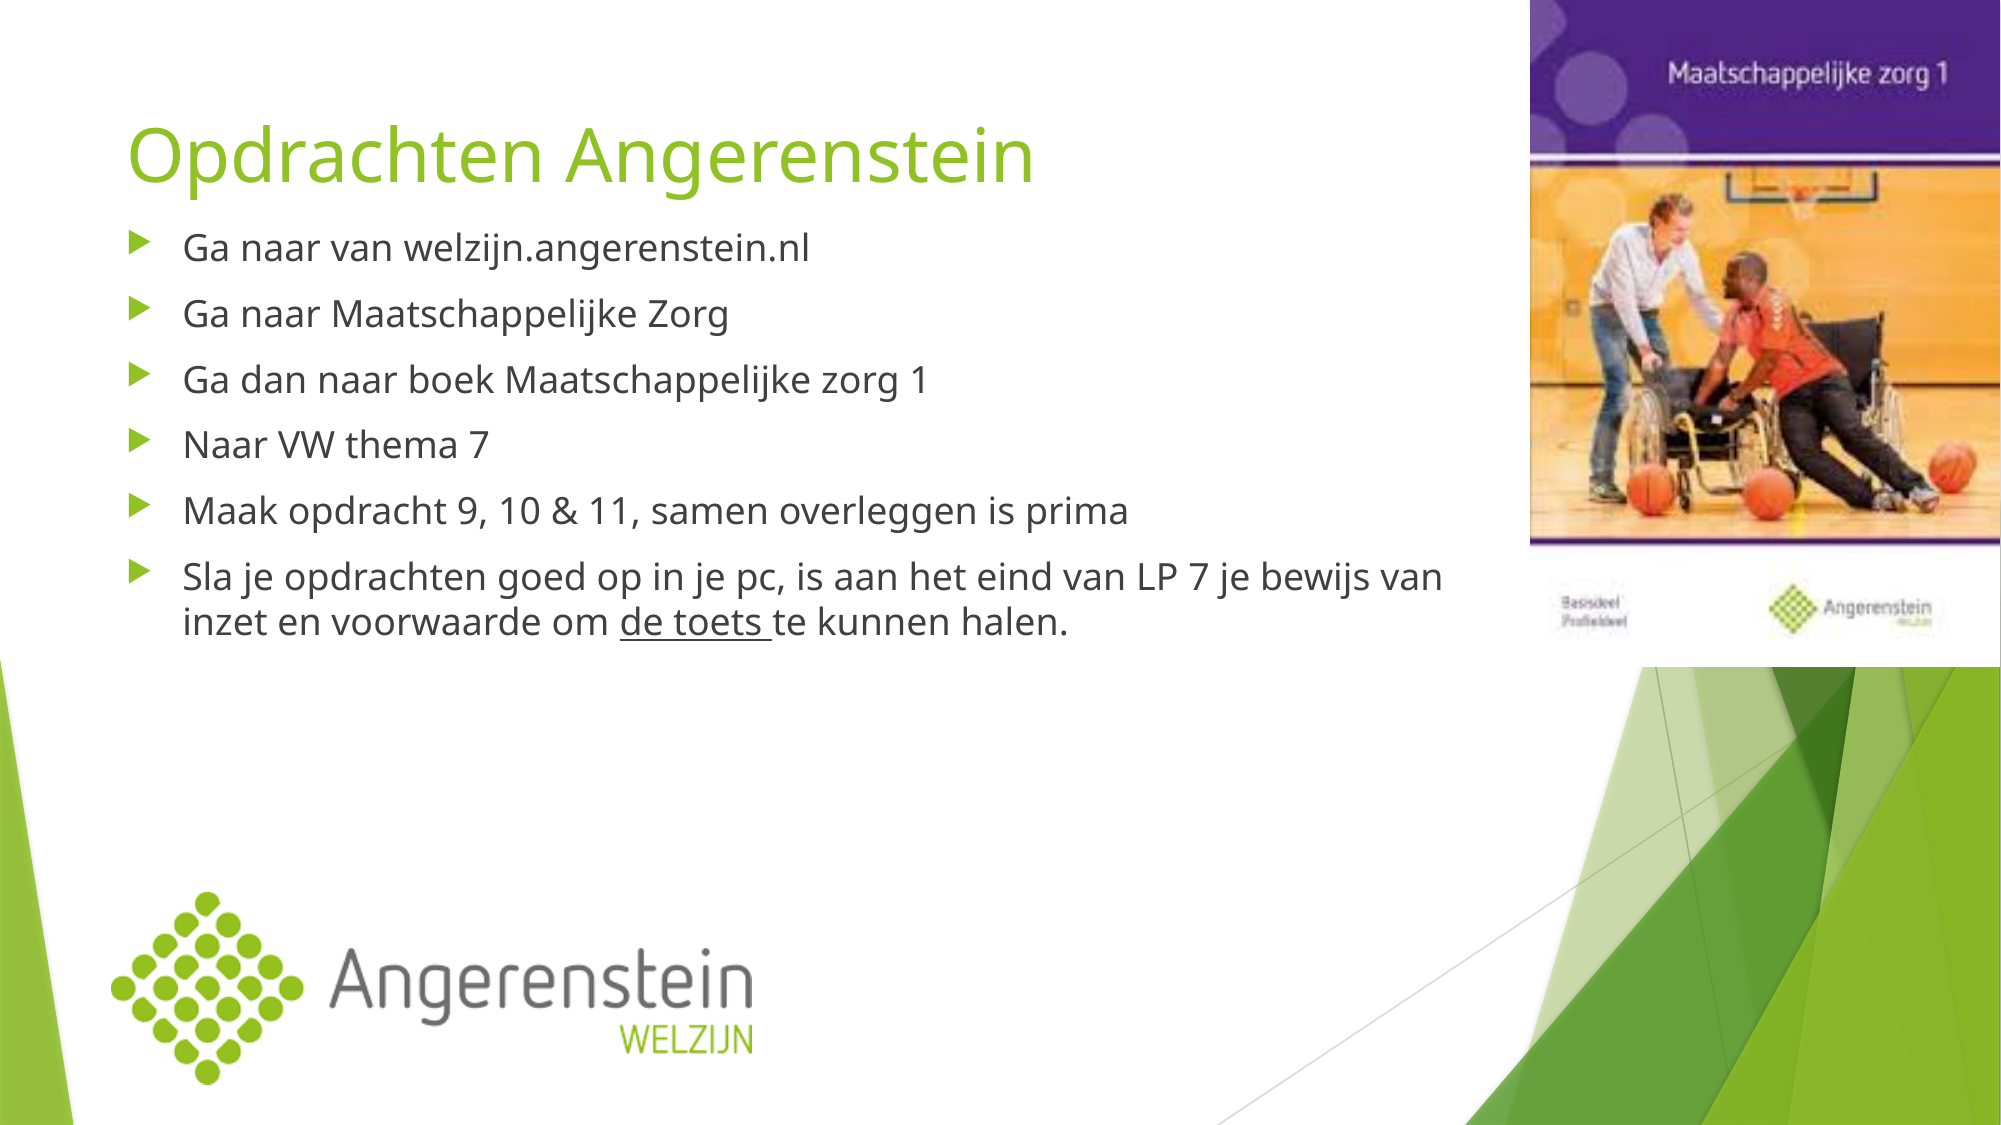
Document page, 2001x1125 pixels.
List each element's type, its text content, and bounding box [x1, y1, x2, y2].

picture [1530, 0, 2000, 667]
list Ga naar van welzijn.angerenstein.nl Ga naar Maatschappelijke Zorg Ga dan naar boek Maatschappelijke zorg 1 Naar VW thema 7 Maak opdracht 9, 10 & 11, samen overleggen is prima Sla je opdrachten goed op in je pc, is aan het eind van LP 7 je bewijs van inzet en voorwaarde om de toets te kunnen halen. [111, 216, 1522, 853]
title Opdrachten Angerenstein [111, 99, 1522, 216]
picture [110, 892, 753, 1086]
